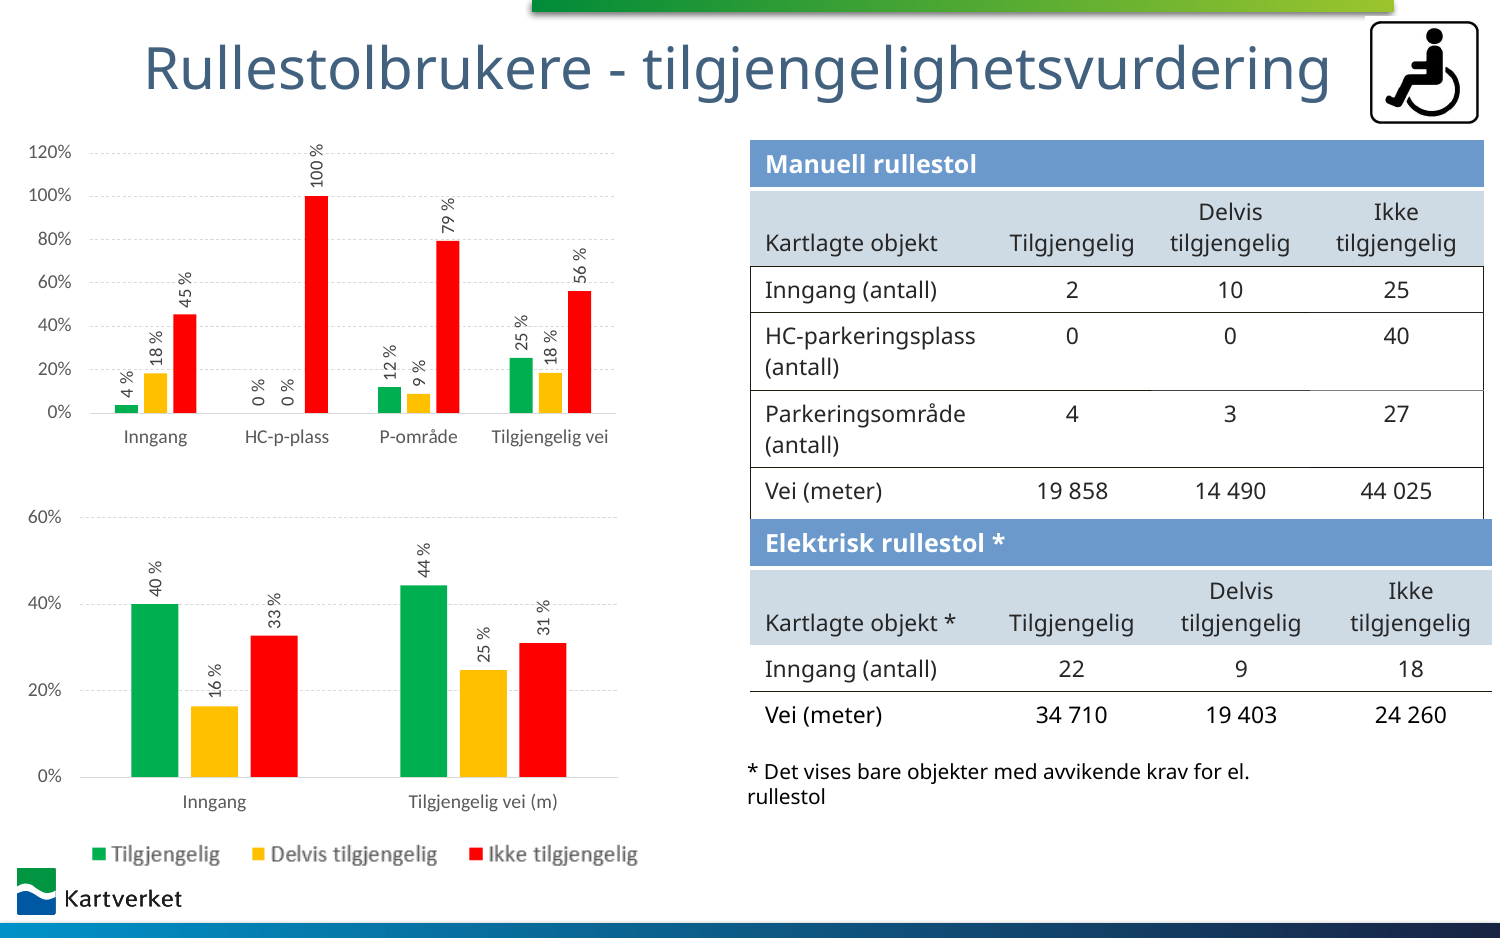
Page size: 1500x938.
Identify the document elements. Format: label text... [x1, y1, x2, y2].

table_cell Tilgjengelig [991, 570, 1153, 645]
picture [1365, 16, 1484, 129]
table_cell Inngang (antall) [751, 267, 994, 312]
table_cell 14 490 [1151, 468, 1310, 519]
table_cell Vei (meter) [751, 468, 994, 519]
table_cell 2 [994, 267, 1151, 312]
table_cell 4 [994, 391, 1151, 467]
table_cell 34 710 [991, 692, 1153, 738]
table_cell 19 403 [1153, 692, 1330, 738]
table_cell Vei (meter) [750, 692, 991, 738]
table_cell 40 [1310, 313, 1483, 390]
table_cell 24 260 [1330, 692, 1492, 738]
table_cell 0 [1151, 313, 1310, 390]
table_cell 10 [1151, 267, 1310, 312]
table_cell 18 [1330, 645, 1492, 691]
table_cell Ikke tilgjengelig [1330, 570, 1492, 645]
table_cell Ikke tilgjengelig [1310, 191, 1484, 266]
table_cell 22 [991, 645, 1153, 691]
table_cell HC-parkeringsplass (antall) [751, 313, 994, 390]
table_cell Delvis tilgjengelig [1151, 191, 1310, 266]
table_cell 19 858 [994, 468, 1151, 519]
table_cell 0 [994, 313, 1151, 390]
picture [20, 135, 629, 457]
table_cell Kartlagte objekt * [750, 570, 991, 645]
table_cell Delvis tilgjengelig [1153, 570, 1330, 645]
table_cell Parkeringsområde (antall) [751, 391, 994, 467]
table_header Elektrisk rullestol * [750, 519, 1492, 566]
table_cell Tilgjengelig [994, 191, 1151, 266]
picture [20, 499, 630, 822]
table_header Manuell rullestol [750, 140, 1484, 187]
table_cell Inngang (antall) [750, 645, 991, 691]
text_box Rullestolbrukere - tilgjengelighetsvurdering [39, 12, 1348, 109]
picture [86, 838, 643, 870]
table_cell 3 [1151, 391, 1310, 467]
table_cell 27 [1310, 391, 1483, 467]
table_cell Kartlagte objekt [750, 191, 994, 266]
table_cell 44 025 [1310, 468, 1483, 519]
table_cell 9 [1153, 645, 1330, 691]
text_box * Det vises bare objekter med avvikende krav for el. rullestol [732, 751, 1317, 816]
table_cell 25 [1310, 267, 1483, 312]
